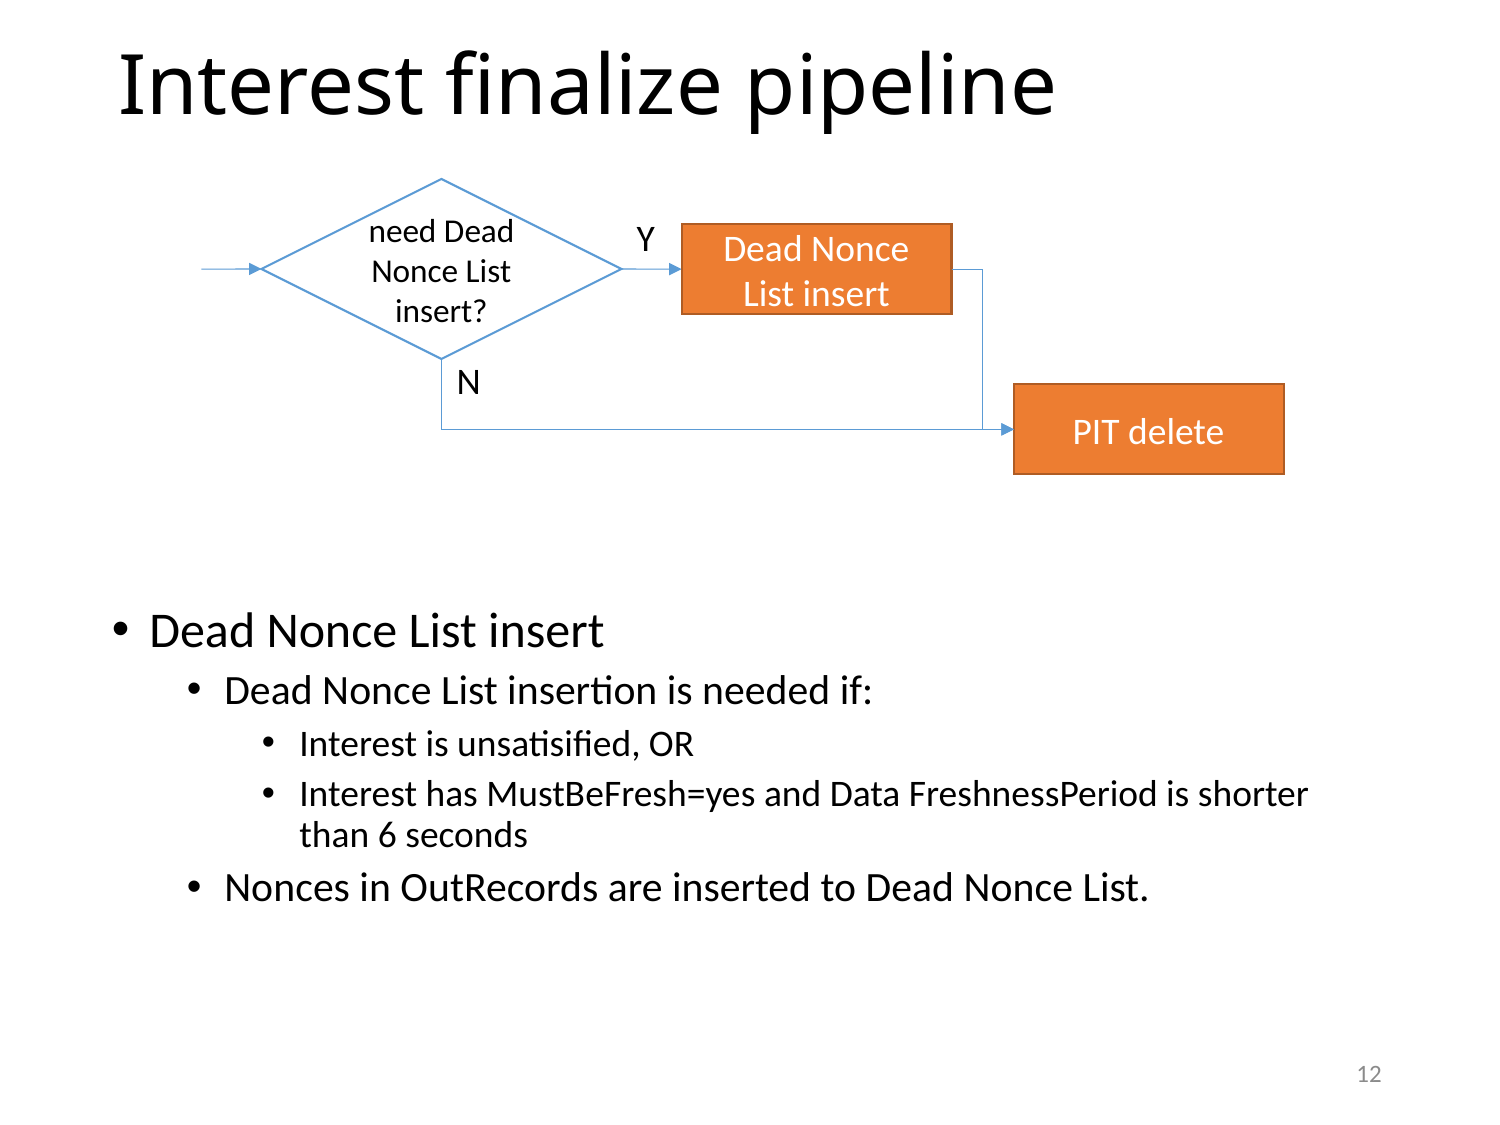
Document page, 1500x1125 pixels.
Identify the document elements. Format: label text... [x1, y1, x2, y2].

text_box Y [621, 206, 670, 267]
text_box Dead Nonce List insert Dead Nonce List insertion is needed if: Interest is unsatisified, OR Interest has MustBeFresh=yes and Data FreshnessPeriod is shorter than 6 seconds Nonces in OutRecords are inserted to Dead Nonce List. [97, 596, 1391, 1052]
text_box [692, 107, 763, 681]
title Interest finalize pipeline [103, 2, 1397, 174]
text_box Dead Nonce List insert [681, 223, 692, 315]
text_box need Dead Nonce List insert? [261, 177, 624, 360]
text_box N [441, 349, 496, 409]
text_box PIT delete [1013, 383, 1285, 475]
slide_number 12 [1059, 1042, 1397, 1103]
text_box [951, 269, 1014, 430]
text_box Dead Nonce List insert [763, 223, 953, 315]
